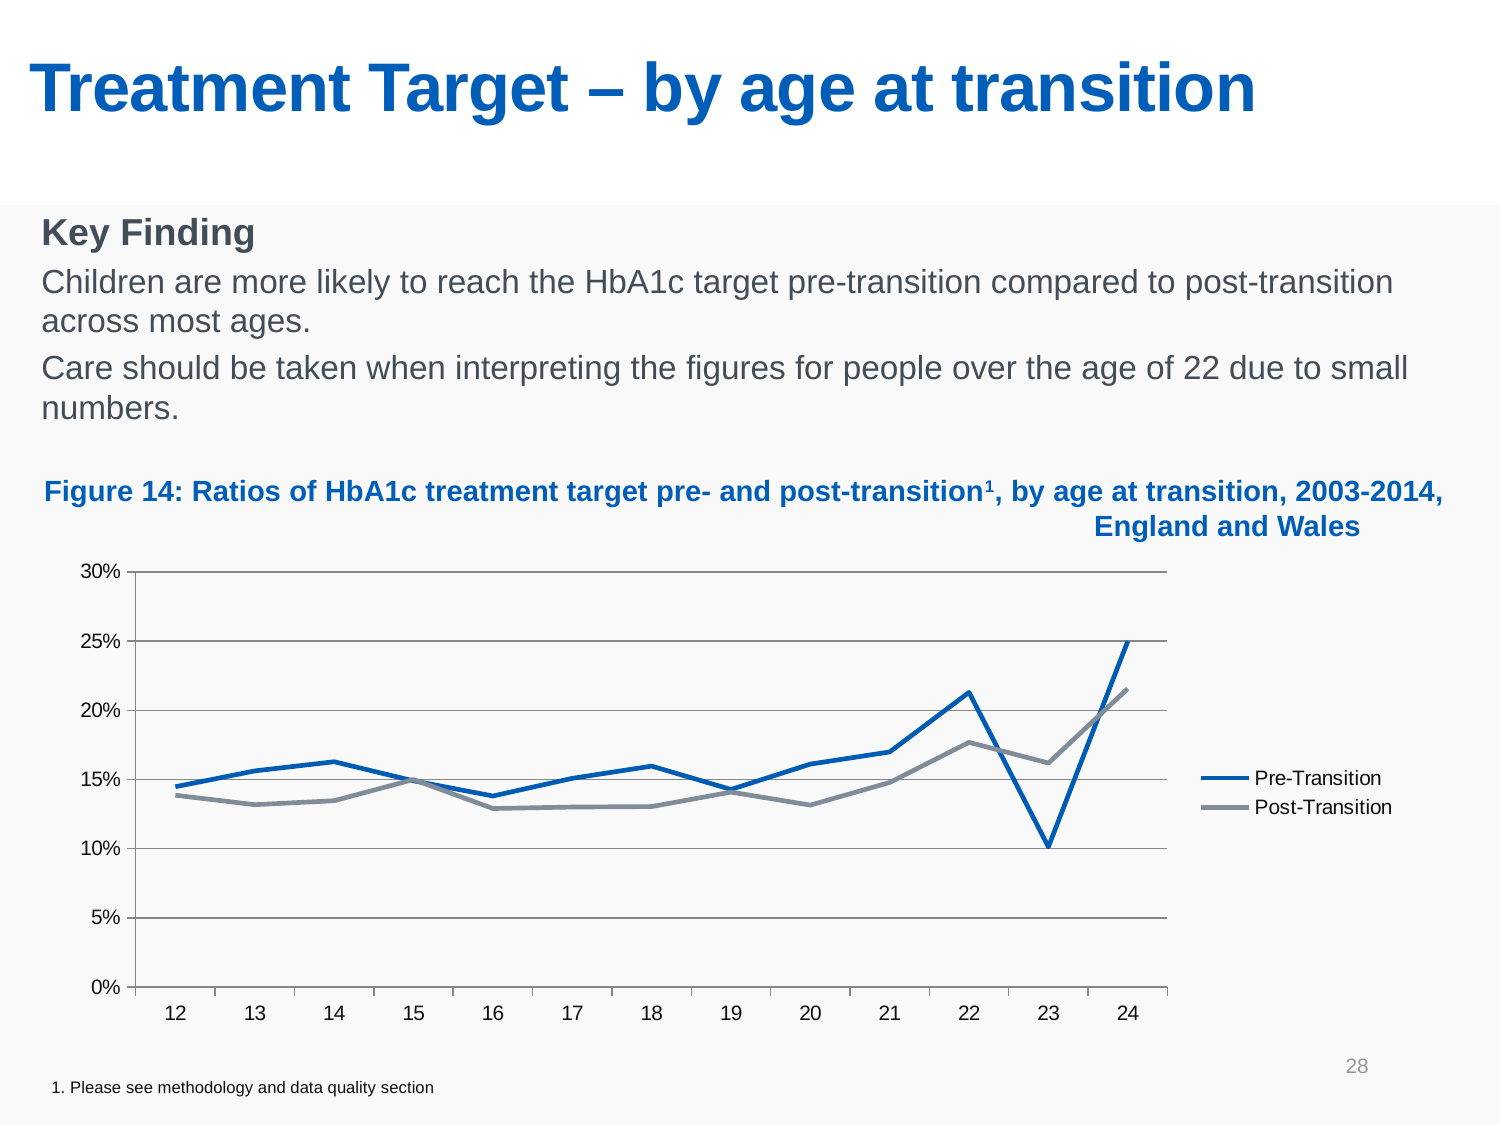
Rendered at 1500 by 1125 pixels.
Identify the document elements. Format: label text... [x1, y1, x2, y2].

chart [52, 550, 1412, 1036]
list Key Finding Children are more likely to reach the HbA1c target pre-transition compared to post-transition across most ages. Care should be taken when interpreting the figures for people over the age of 22 due to small numbers. [41, 208, 1447, 327]
title Treatment Target – by age at transition [29, 42, 1447, 149]
text_box Figure 14: Ratios of HbA1c treatment target pre- and post-transition1, by age at transition, 2003-2014, England and Wales [29, 464, 1471, 550]
text_box 1. Please see methodology and data quality section [36, 1069, 461, 1104]
slide_number 28 [1033, 1045, 1384, 1095]
